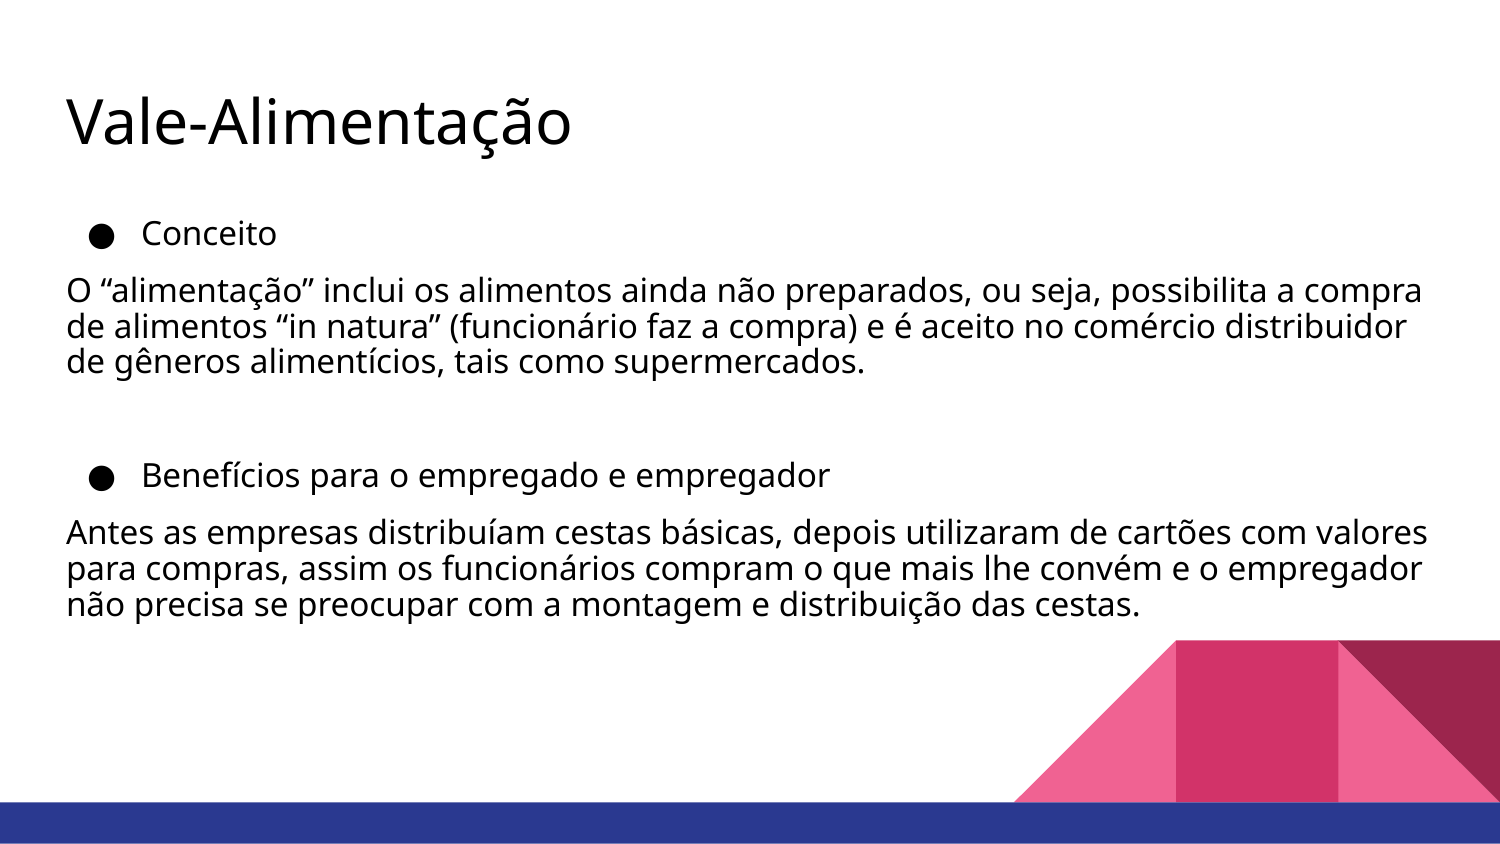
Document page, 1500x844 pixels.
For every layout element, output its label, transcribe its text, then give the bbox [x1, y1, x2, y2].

list Conceito O “alimentação” inclui os alimentos ainda não preparados, ou seja, possibilita a compra de alimentos “in natura” (funcionário faz a compra) e é aceito no comércio distribuidor de gêneros alimentícios, tais como supermercados. Benefícios para o empregado e empregador Antes as empresas distribuíam cestas básicas, depois utilizaram de cartões com valores para compras, assim os funcionários compram o que mais lhe convém e o empregador não precisa se preocupar com a montagem e distribuição das cestas. [51, 201, 1449, 750]
title Vale-Alimentação [51, 67, 1449, 167]
